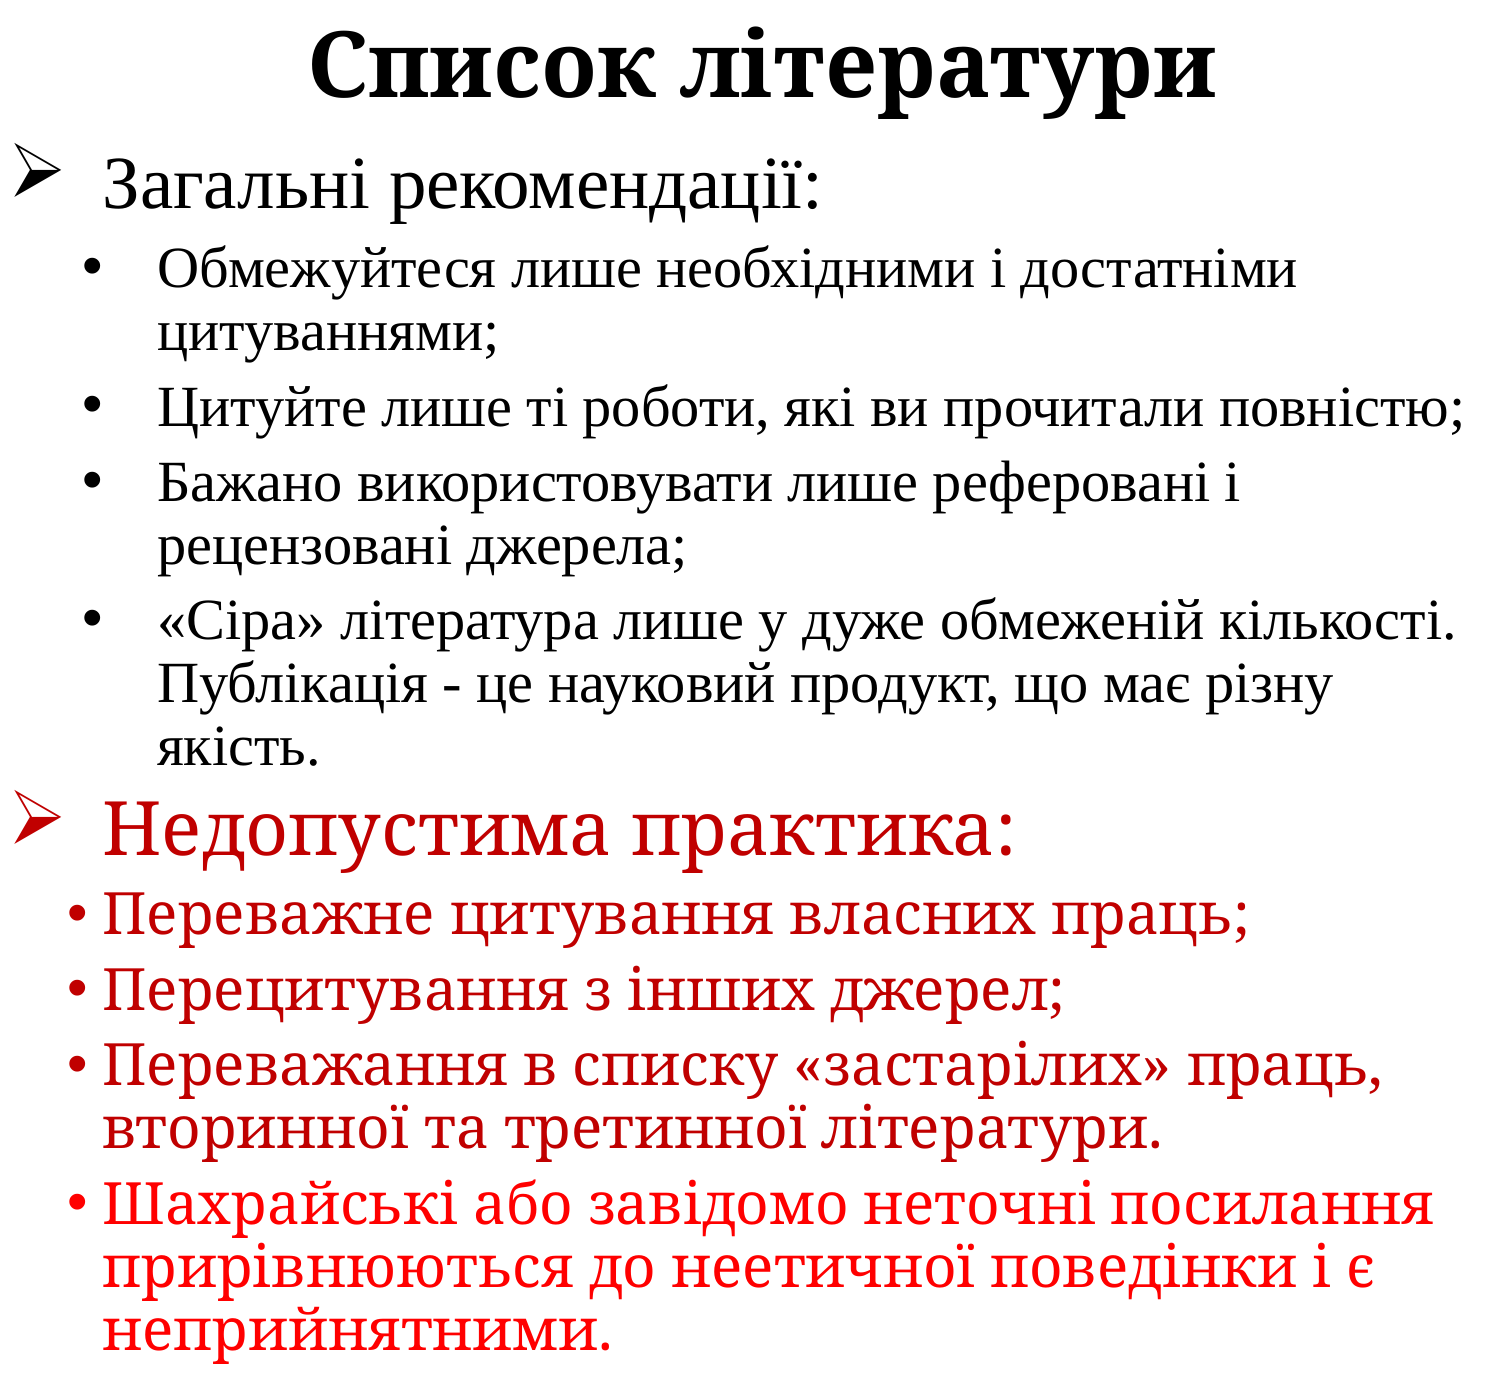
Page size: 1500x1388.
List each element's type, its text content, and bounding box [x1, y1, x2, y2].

list Загальні рекомендації: Обмежуйтеся лише необхідними і достатніми цитуваннями; Цитуйте лише ті роботи, які ви прочитали повністю; Бажано використовувати лише реферовані і рецензовані джерела; «Сіра» література лише у дуже обмеженій кількості. Публікація - це науковий продукт, що має різну якість. Недопустима практика: Переважне цитування власних праць; Перецитування з інших джерел; Переважання в списку «застарілих» праць, вторинної та третинної літератури. Шахрайські або завідомо неточні посилання прирівнюються до неетичної поведінки і є неприйнятними. [8, 143, 1500, 1388]
title Список літератури [125, 5, 1400, 117]
